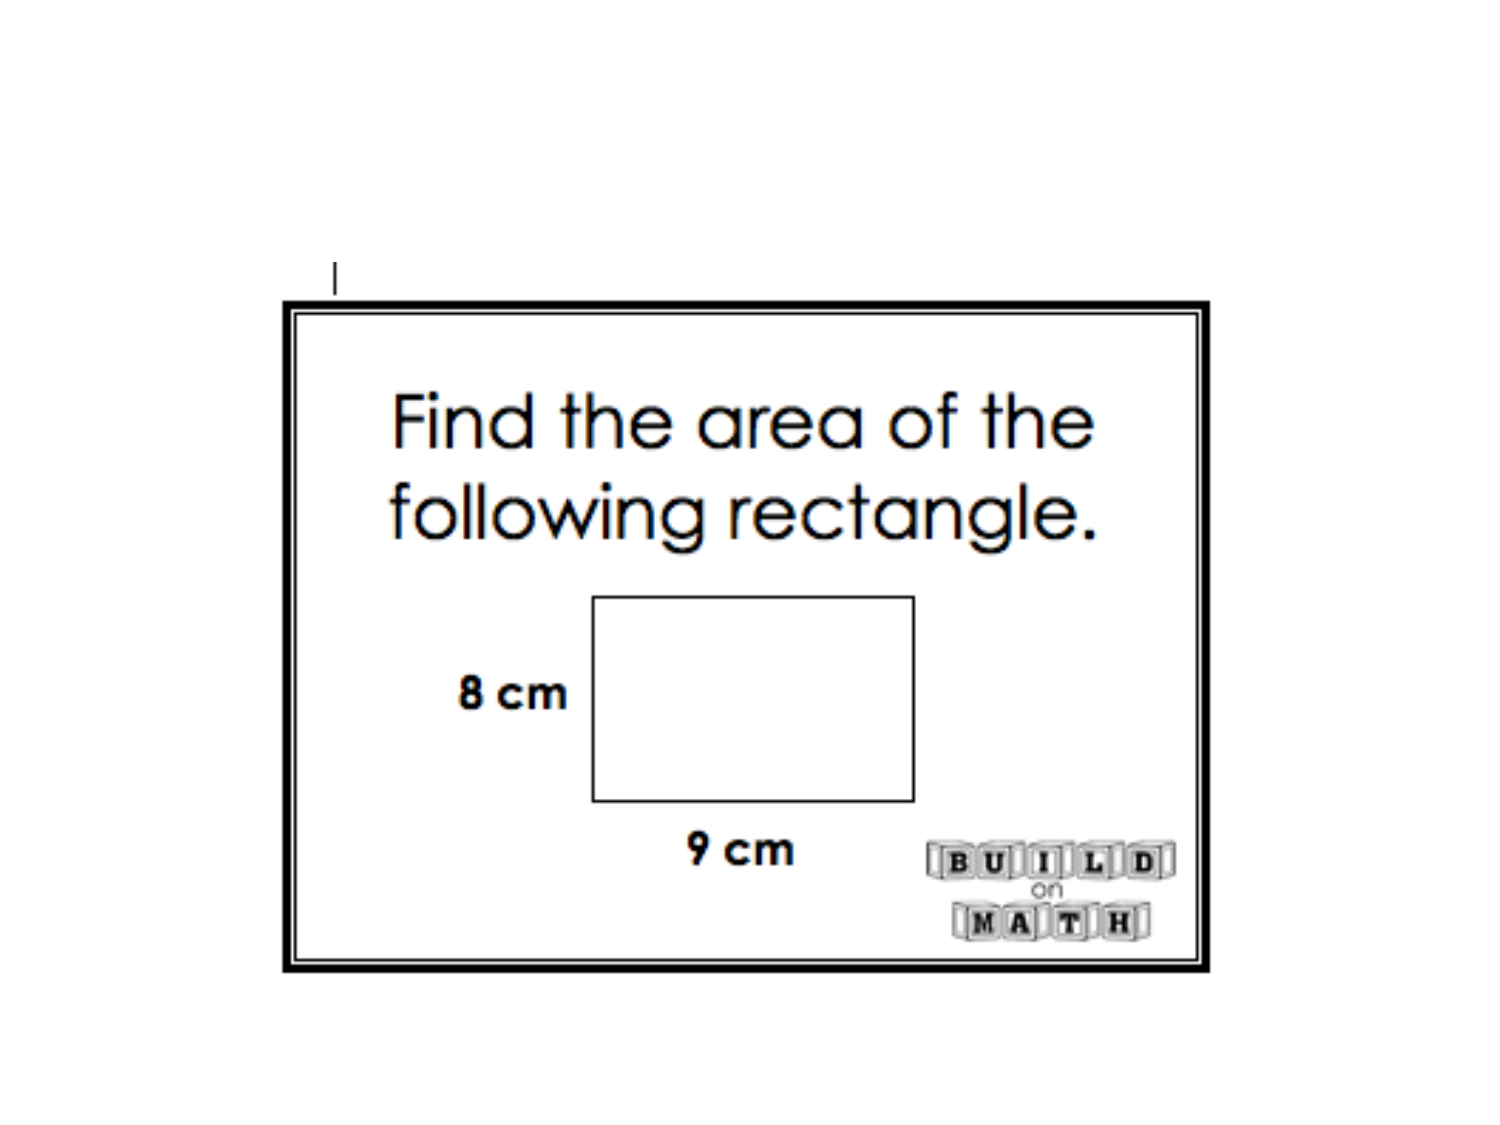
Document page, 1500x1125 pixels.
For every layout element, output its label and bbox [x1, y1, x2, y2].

list [74, 262, 1426, 1006]
